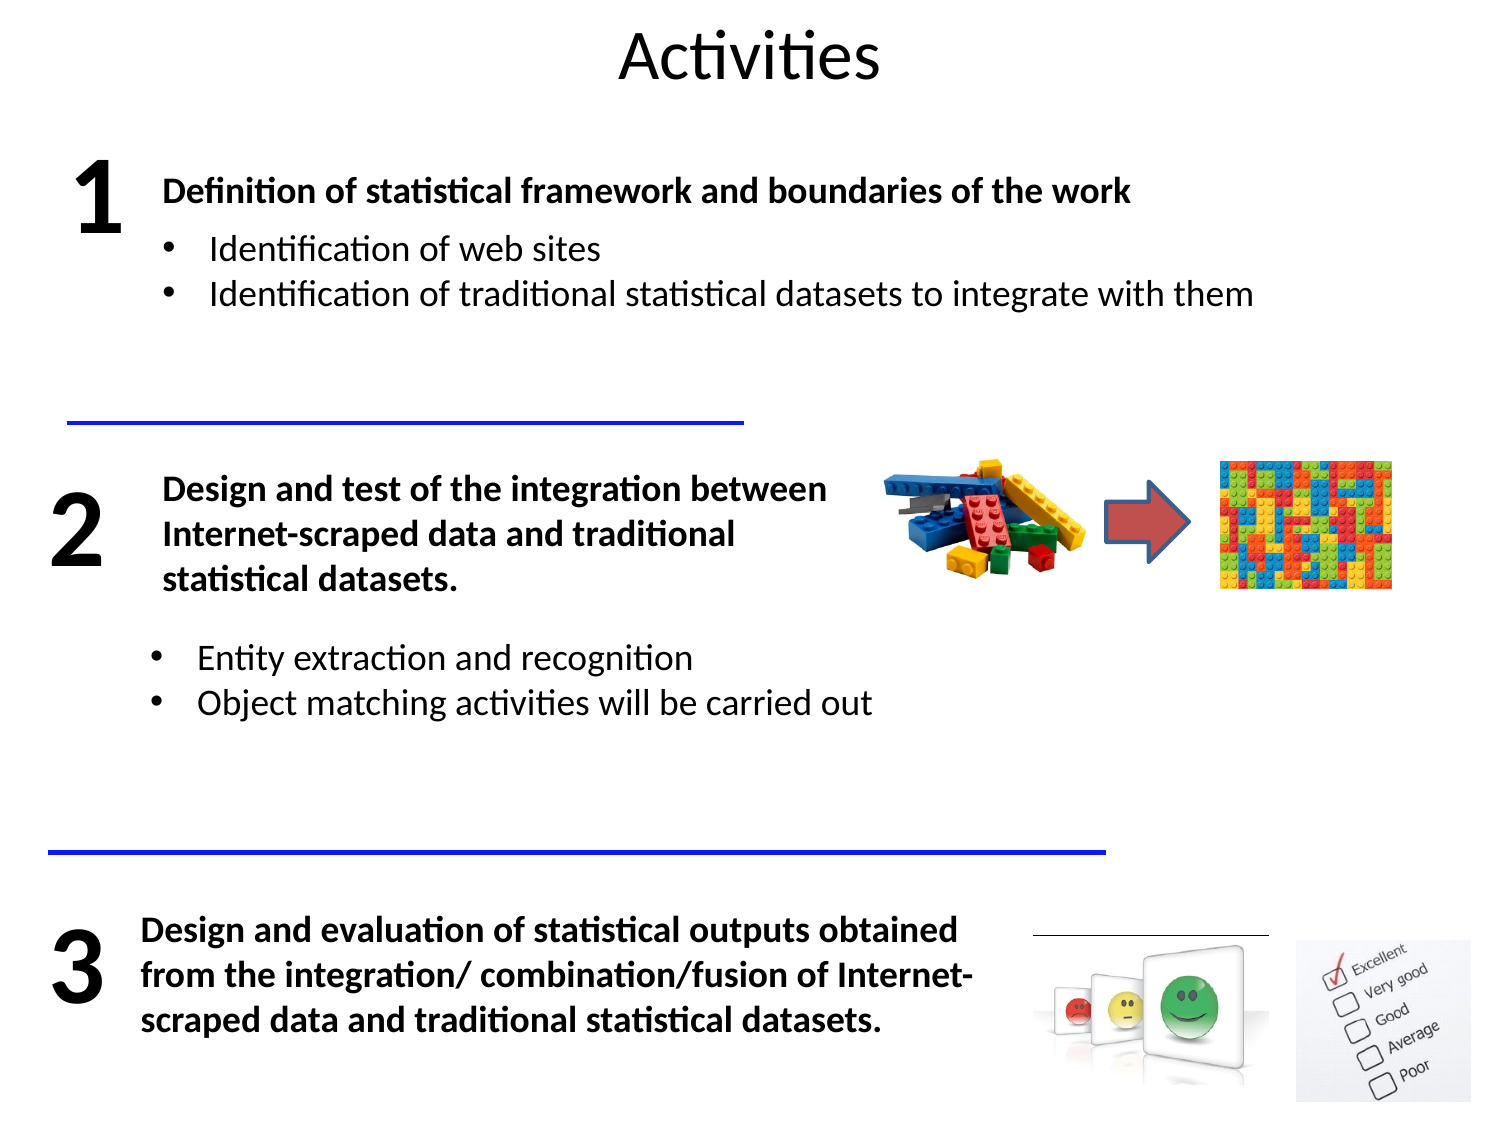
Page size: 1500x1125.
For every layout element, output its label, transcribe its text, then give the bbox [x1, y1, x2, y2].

title Activities [0, 0, 1500, 102]
picture [879, 454, 1092, 586]
picture [1268, 560, 1278, 570]
text_box 2 [32, 446, 121, 597]
text_box Entity extraction and recognition Object matching activities will be carried out [135, 625, 1384, 731]
text_box Design and evaluation of statistical outputs obtained from the integration/ combination/fusion of Internet-scraped data and traditional statistical datasets. [125, 897, 1034, 1092]
picture [1295, 940, 1471, 1102]
text_box 3 [32, 883, 121, 1034]
text_box Identification of web sites Identification of traditional statistical datasets to integrate with them [147, 216, 1471, 322]
picture [1219, 461, 1227, 470]
picture [1277, 461, 1290, 469]
text_box 1 [53, 113, 141, 264]
text_box Design and test of the integration between Internet-scraped data and traditional statistical datasets. [147, 456, 880, 606]
picture [1033, 935, 1269, 1085]
picture [1219, 461, 1392, 589]
text_box Definition of statistical framework and boundaries of the work [147, 159, 1317, 216]
text_box [1104, 479, 1192, 565]
